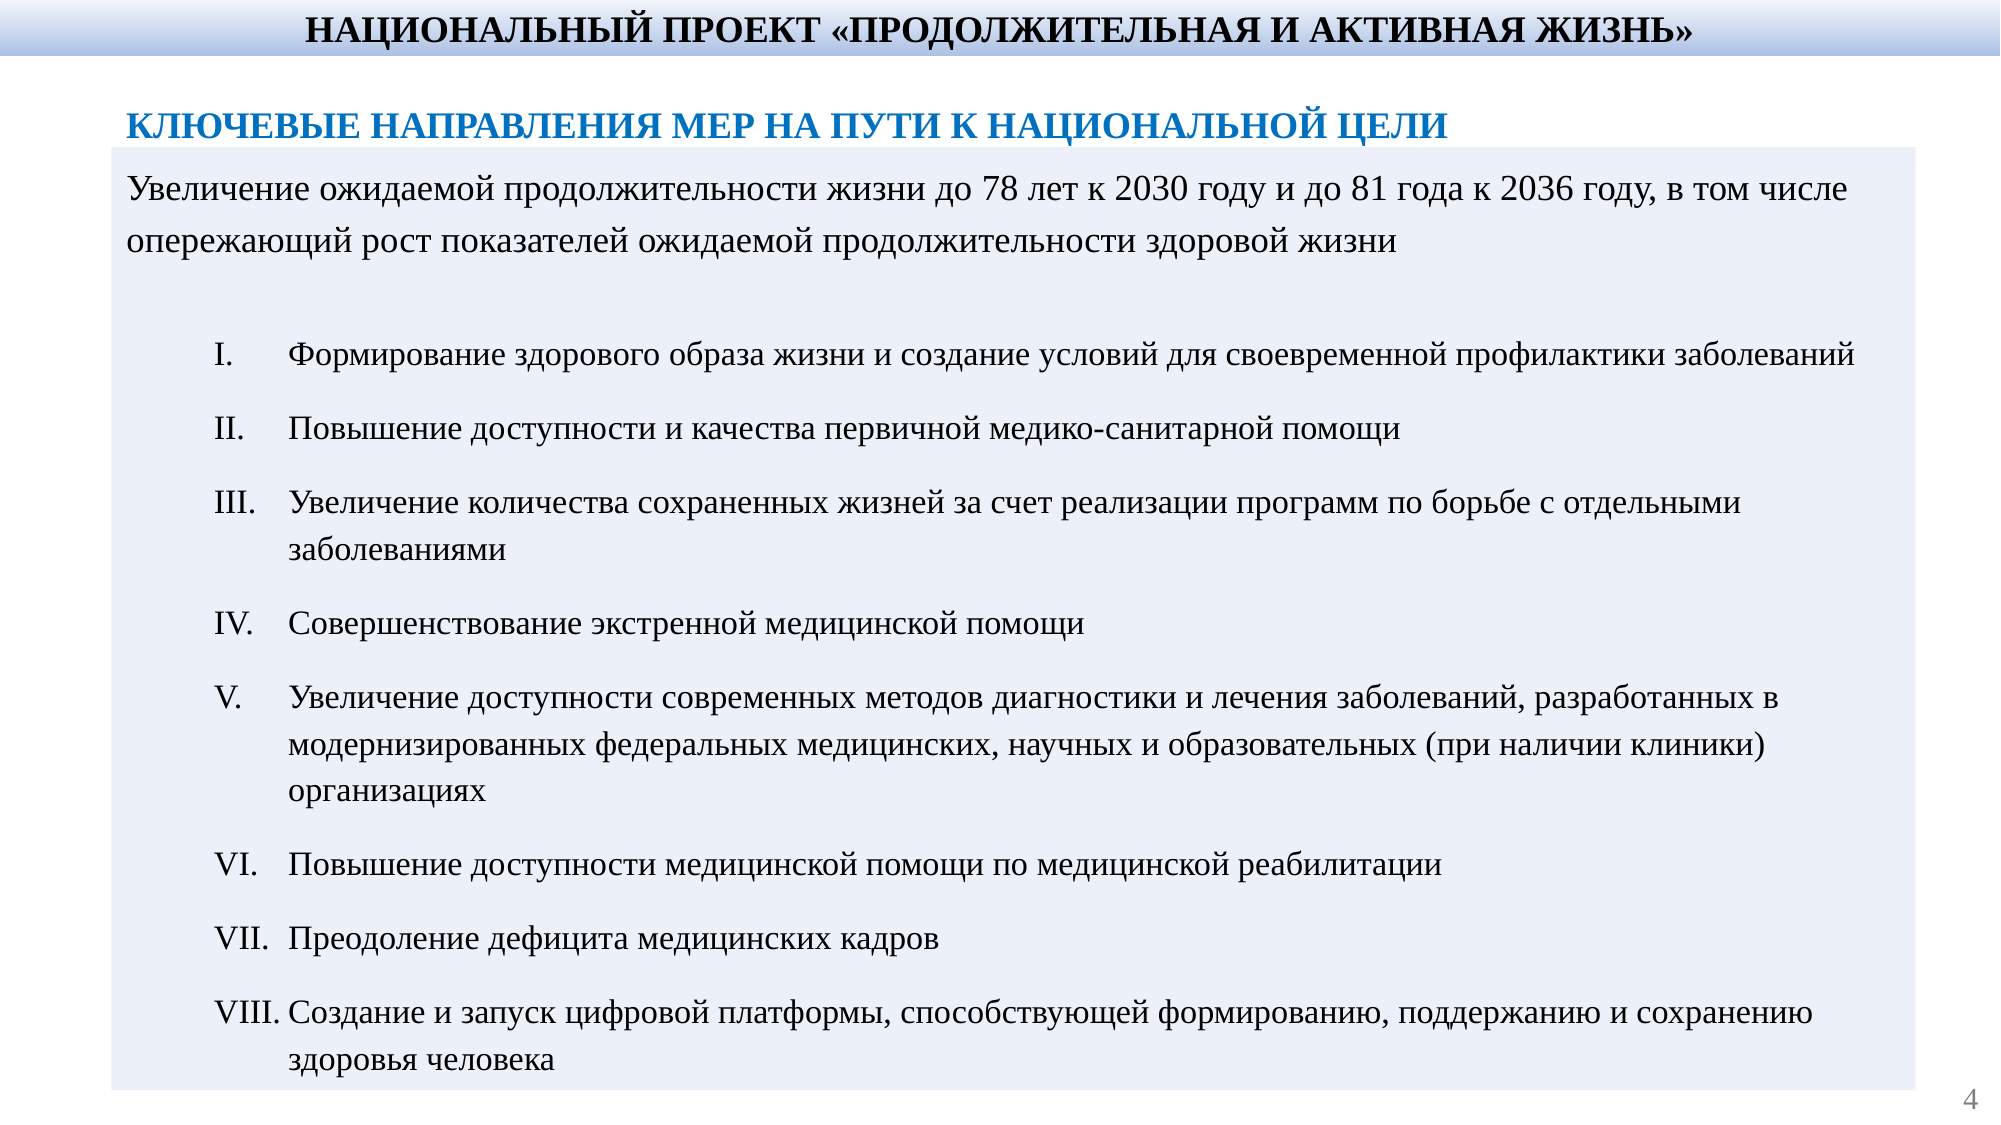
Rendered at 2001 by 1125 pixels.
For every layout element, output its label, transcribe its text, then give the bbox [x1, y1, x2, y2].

text_box КЛЮЧЕВЫЕ НАПРАВЛЕНИЯ МЕР НА ПУТИ К НАЦИОНАЛЬНОЙ ЦЕЛИ [111, 93, 1466, 154]
text_box 4 [1938, 1071, 1993, 1123]
list Увеличение ожидаемой продолжительности жизни до 78 лет к 2030 году и до 81 года к 2036 году, в том числе опережающий рост показателей ожидаемой продолжительности здоровой жизни Формирование здорового образа жизни и создание условий для своевременной профилактики заболеваний Повышение доступности и качества первичной медико-санитарной помощи Увеличение количества сохраненных жизней за счет реализации программ по борьбе с отдельными заболеваниями Совершенствование экстренной медицинской помощи Увеличение доступности современных методов диагностики и лечения заболеваний, разработанных в модернизированных федеральных медицинских, научных и образовательных (при наличии клиники) организациях Повышение доступности медицинской помощи по медицинской реабилитации Преодоление дефицита медицинских кадров Создание и запуск цифровой платформы, способствующей формированию, поддержанию и сохранению здоровья человека [111, 147, 1916, 1091]
text_box НАЦИОНАЛЬНЫЙ ПРОЕКТ «ПРОДОЛЖИТЕЛЬНАЯ И АКТИВНАЯ ЖИЗНЬ» [0, 0, 2000, 56]
